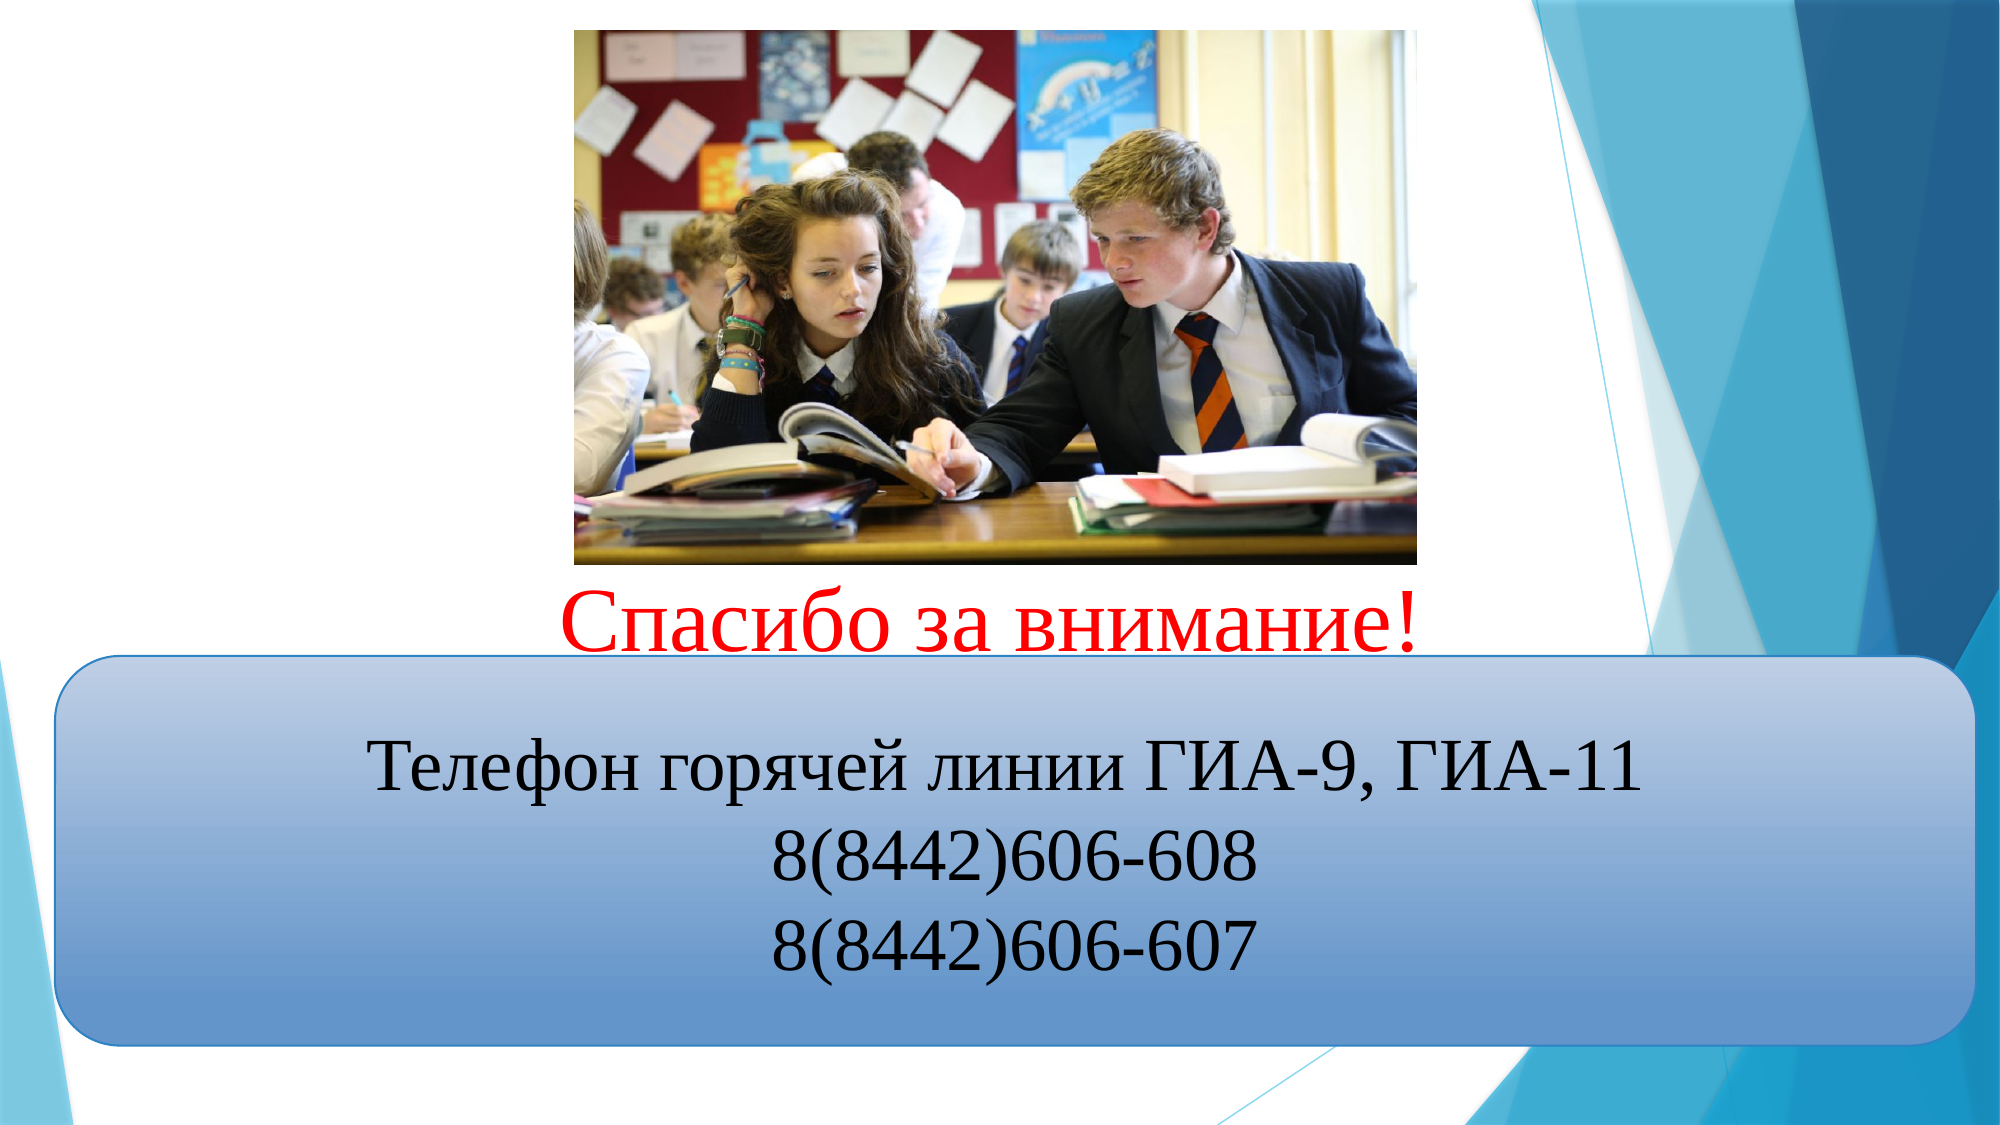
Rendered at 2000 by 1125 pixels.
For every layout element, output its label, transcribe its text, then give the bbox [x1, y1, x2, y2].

list Спасибо за внимание! [111, 354, 1850, 655]
text_box Телефон горячей линии ГИА-9, ГИА-11 8(8442)606-608 8(8442)606-607 [53, 654, 1978, 1047]
picture [573, 30, 1418, 565]
